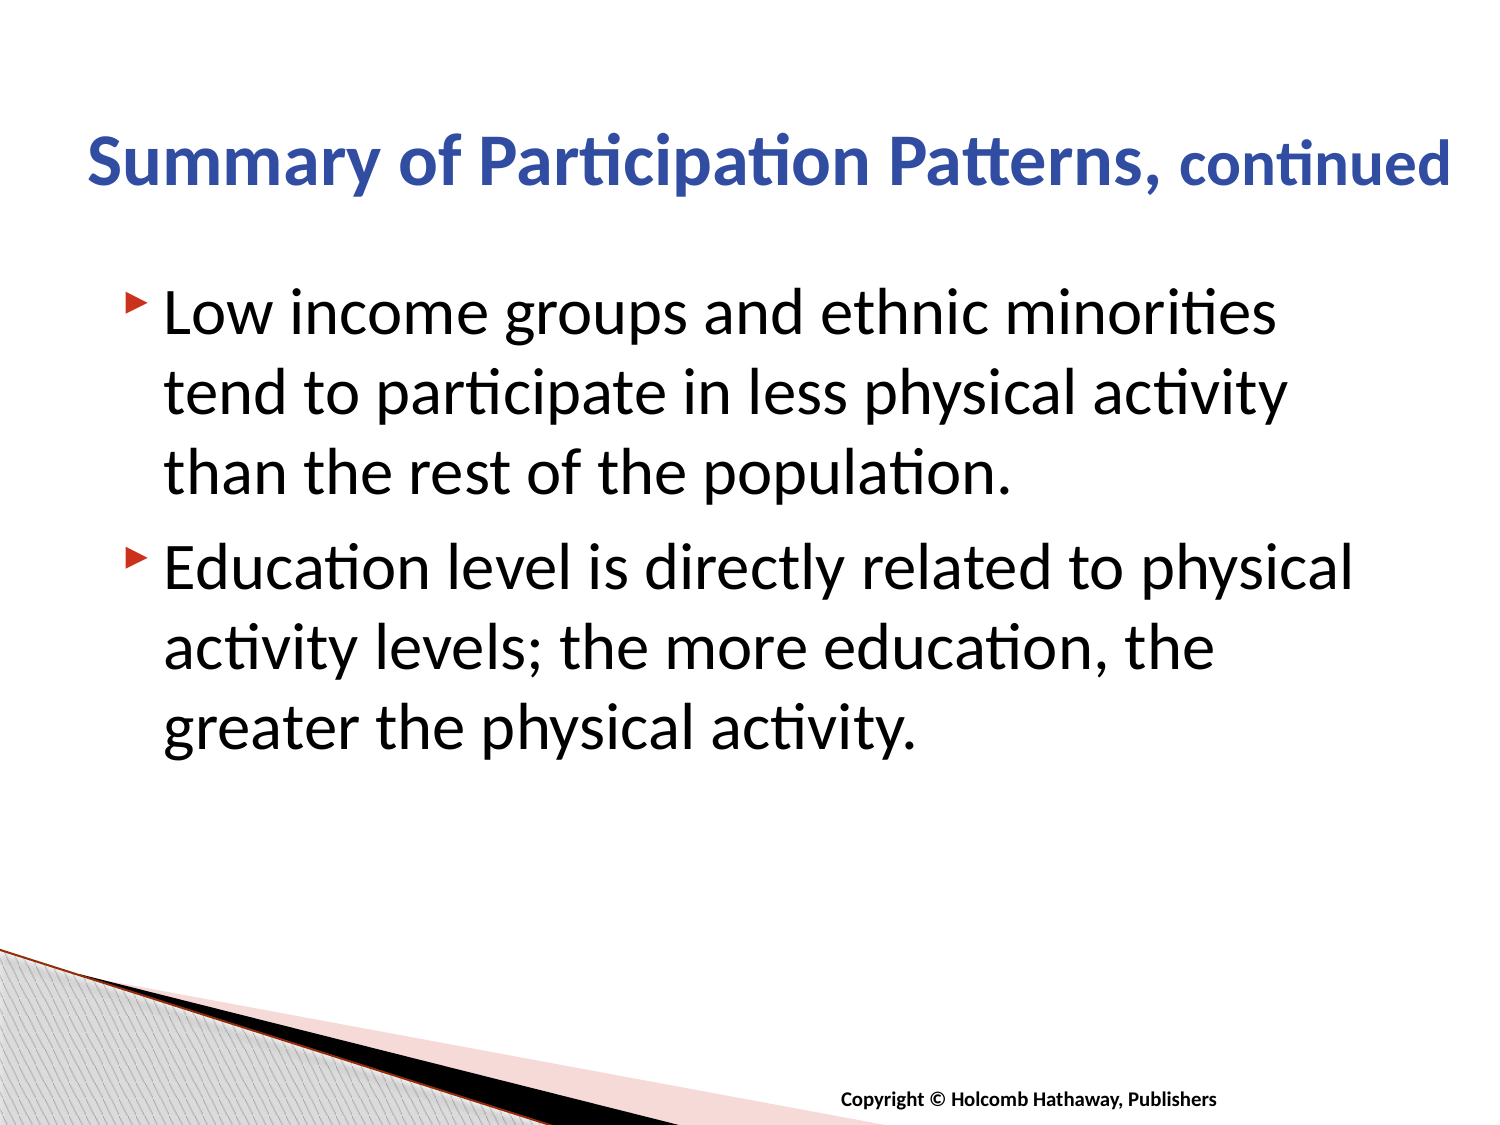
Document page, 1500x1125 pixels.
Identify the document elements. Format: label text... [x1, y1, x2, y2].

list Low income groups and ethnic minorities tend to participate in less physical activity than the rest of the population. Education level is directly related to physical activity levels; the more education, the greater the physical activity. [89, 260, 1424, 1011]
title Summary of Participation Patterns, continued [72, 93, 1473, 219]
footer Copyright © Holcomb Hathaway, Publishers [718, 1072, 1237, 1118]
